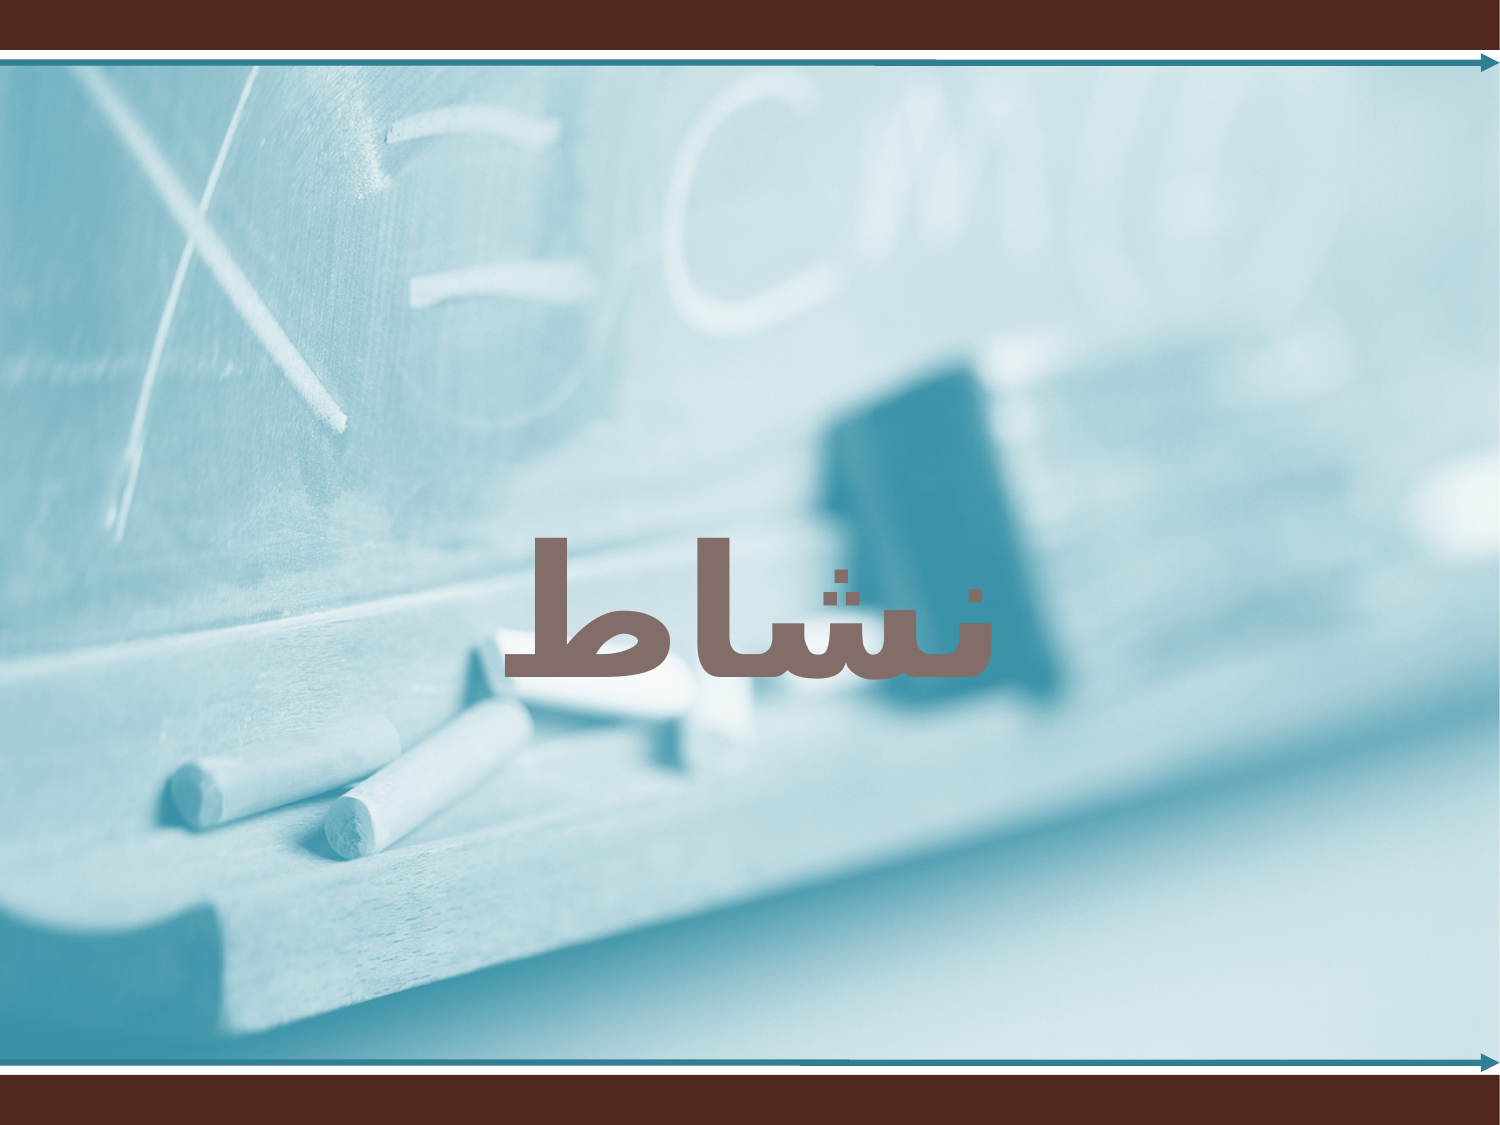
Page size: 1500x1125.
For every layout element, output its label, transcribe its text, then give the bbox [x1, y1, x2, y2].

text_box نشاط [485, 486, 1015, 722]
picture [0, 64, 1500, 1062]
